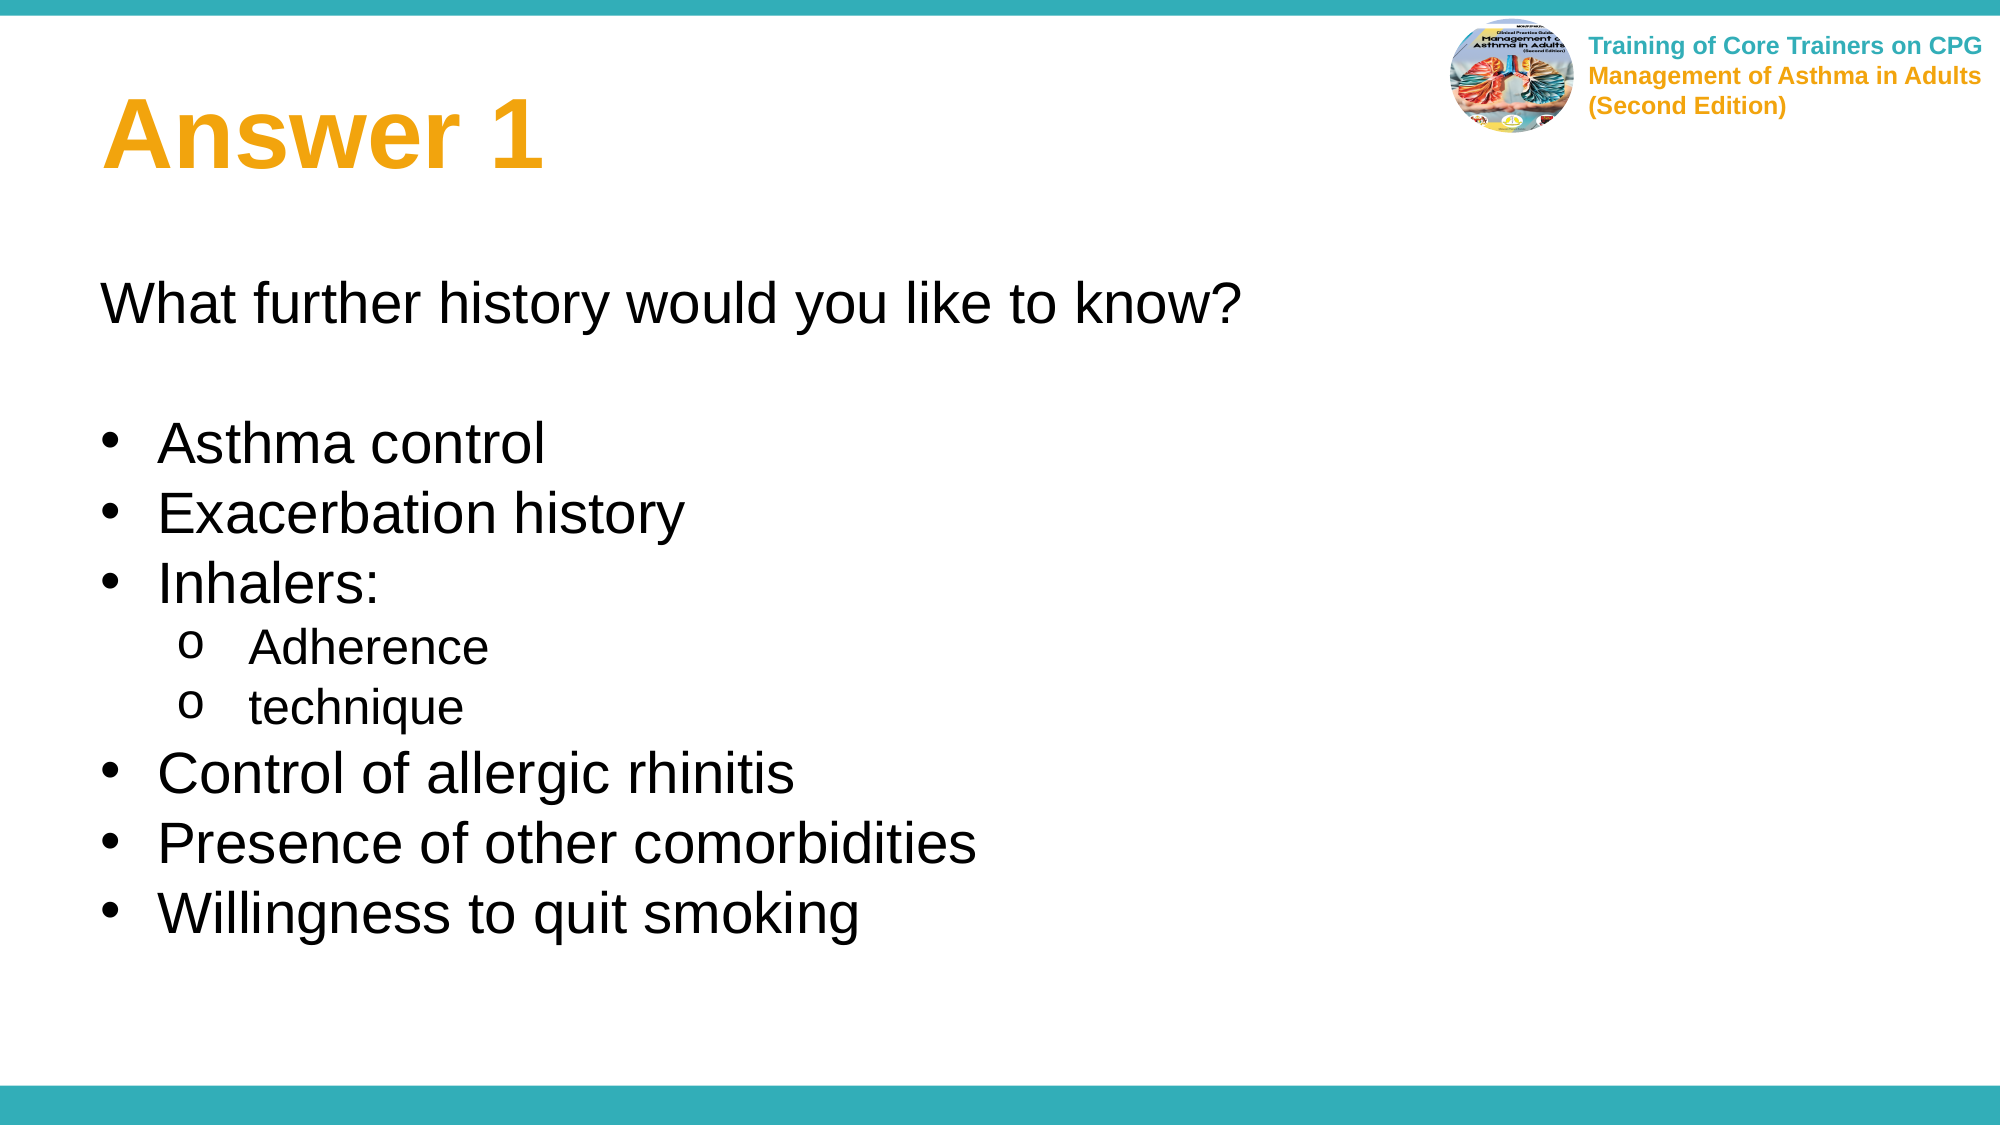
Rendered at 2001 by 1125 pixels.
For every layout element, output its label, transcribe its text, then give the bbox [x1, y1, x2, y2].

list Answer 1 [3, 65, 2000, 192]
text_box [1449, 18, 2000, 133]
text_box What further history would you like to know? Asthma control Exacerbation history Inhalers: Adherence technique Control of allergic rhinitis Presence of other comorbidities Willingness to quit smoking [85, 257, 1920, 953]
